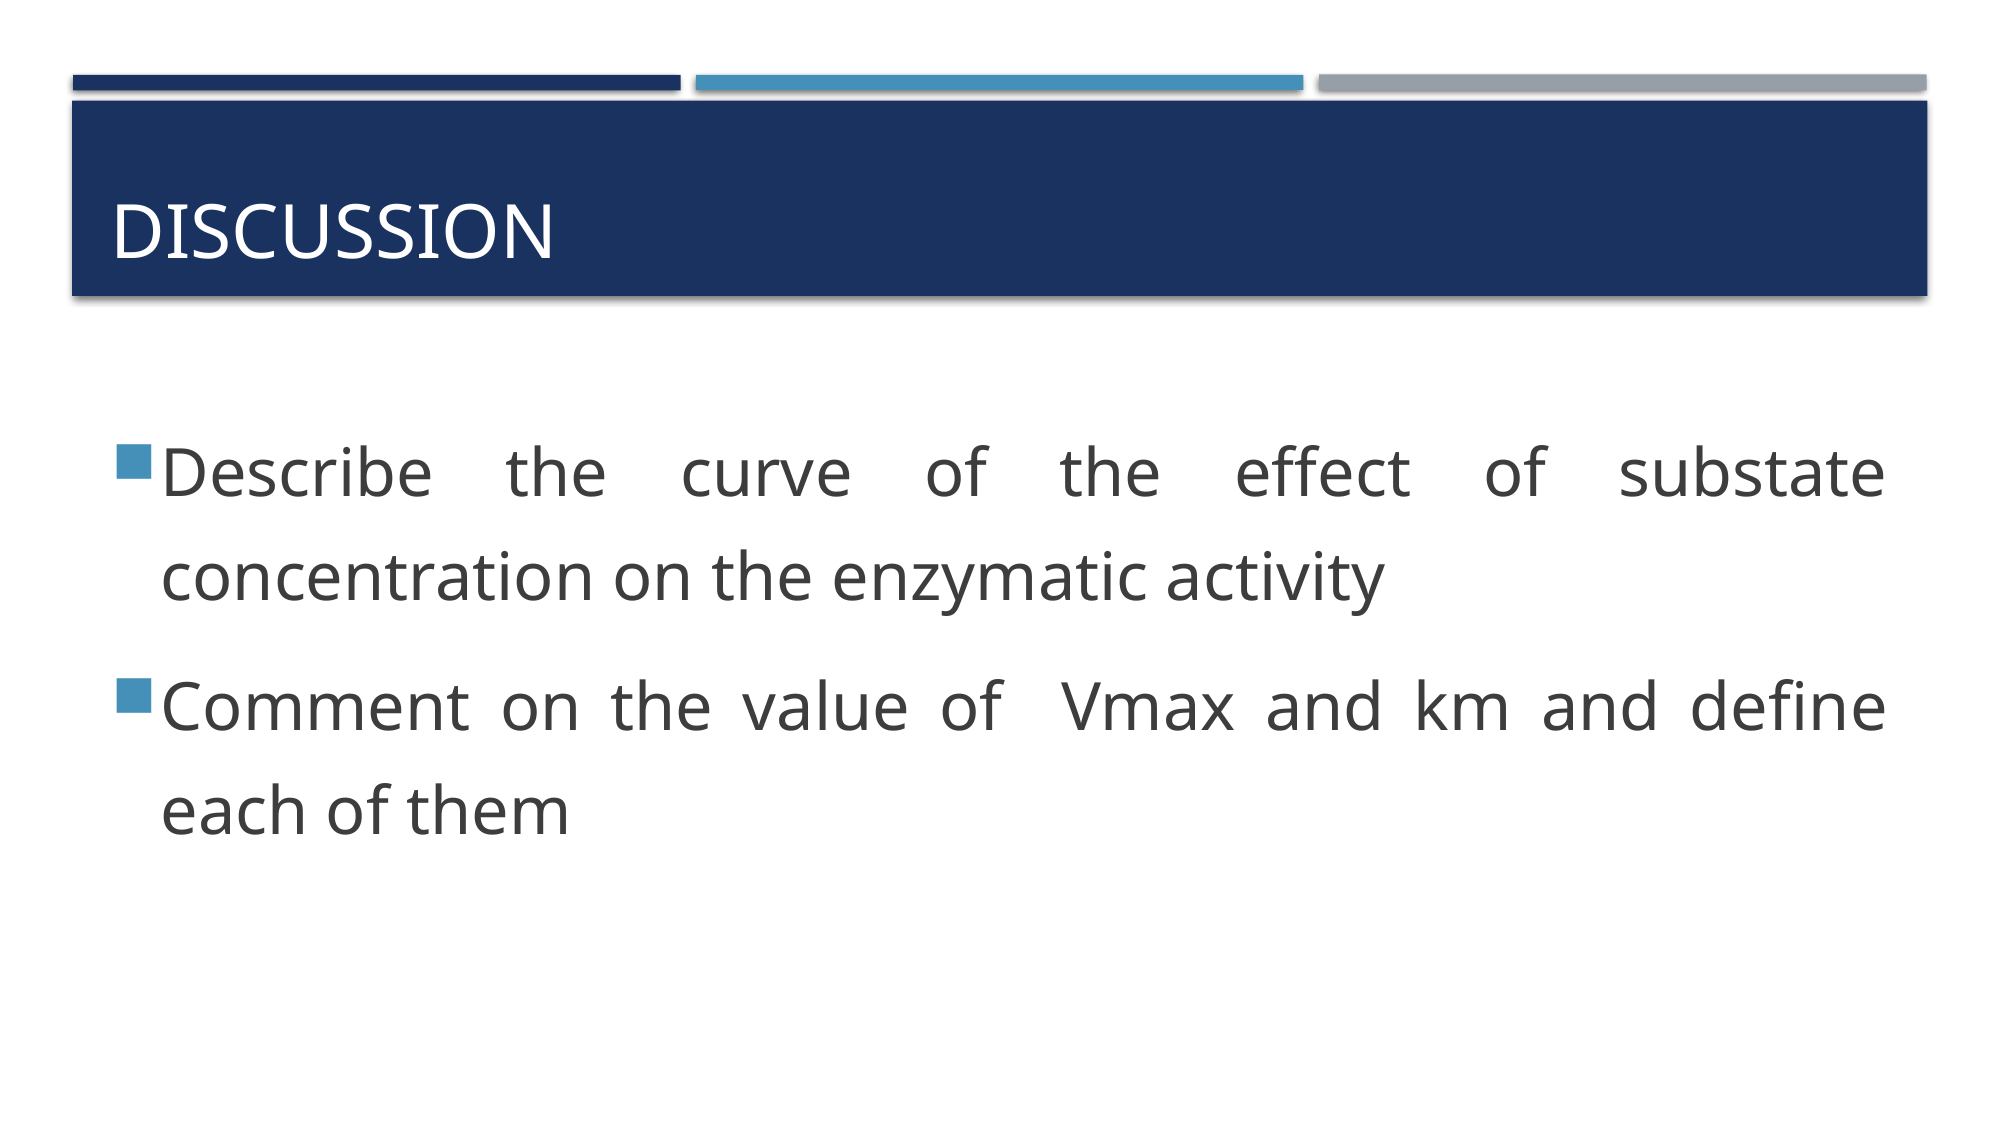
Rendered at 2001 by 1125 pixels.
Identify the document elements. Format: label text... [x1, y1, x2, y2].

title discussion [95, 115, 1905, 282]
list Describe the curve of the effect of substate concentration on the enzymatic activity Comment on the value of Vmax and km and define each of them [95, 357, 1905, 962]
